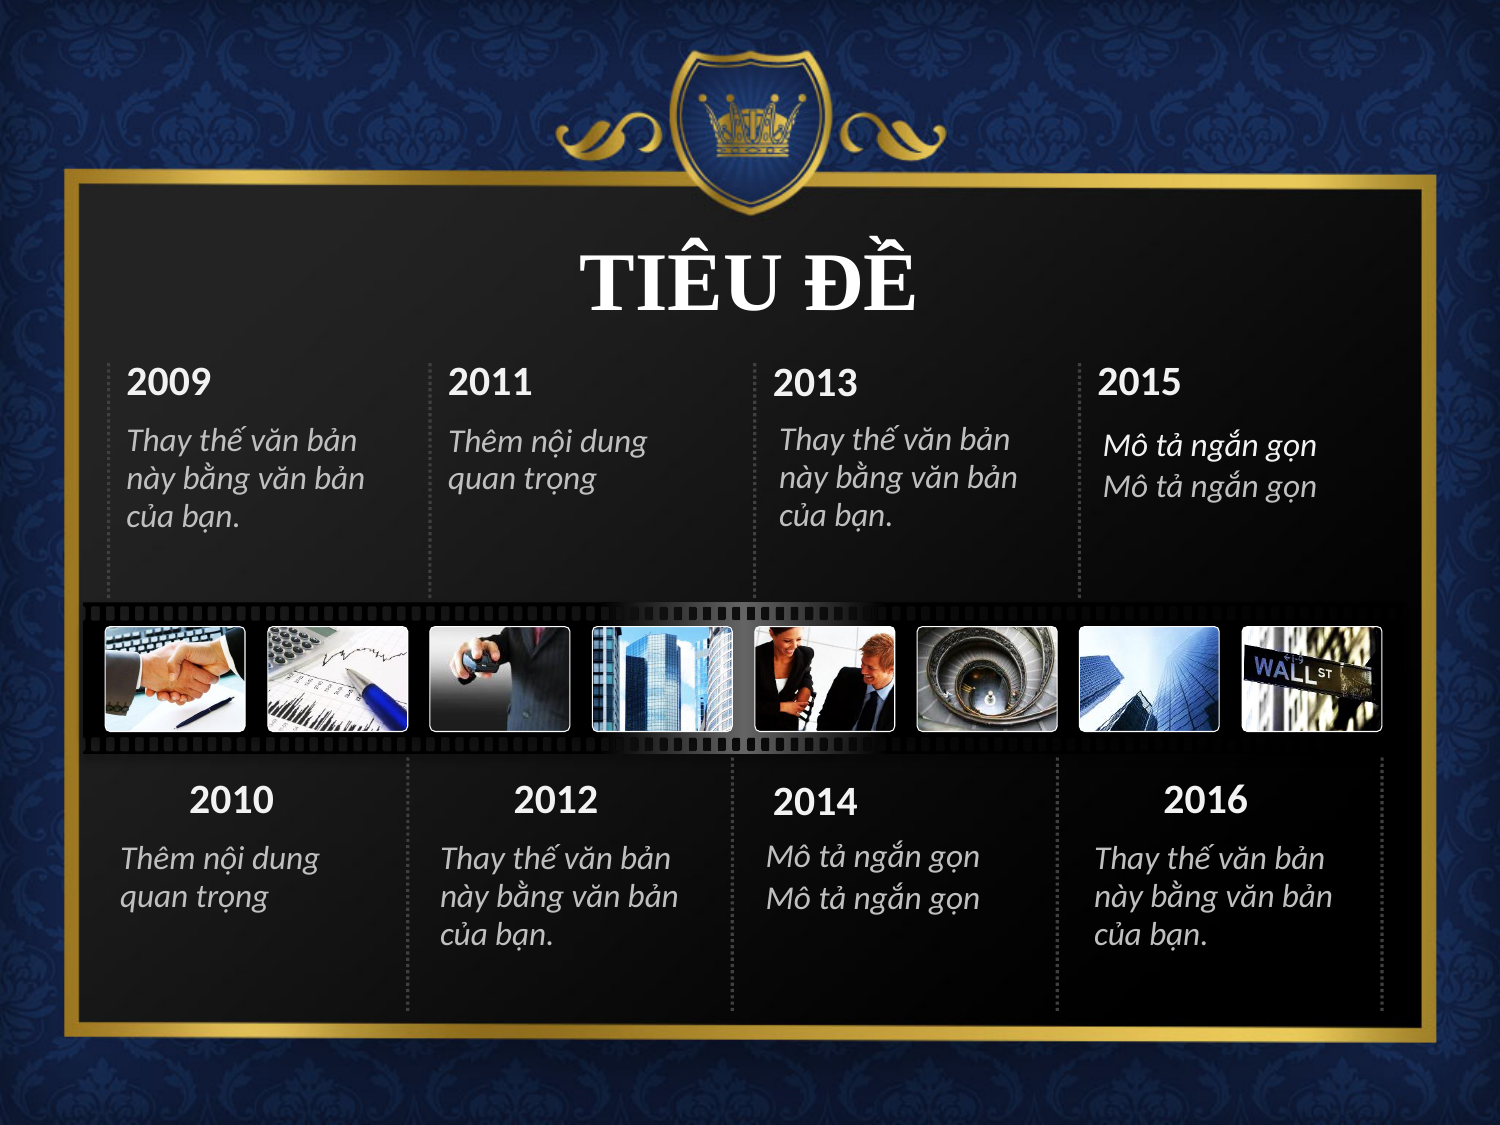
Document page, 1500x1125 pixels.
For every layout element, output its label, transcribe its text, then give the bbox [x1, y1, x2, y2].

title TIÊU ĐỀ [99, 214, 1400, 340]
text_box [82, 346, 1405, 1012]
picture [0, 0, 1500, 1125]
